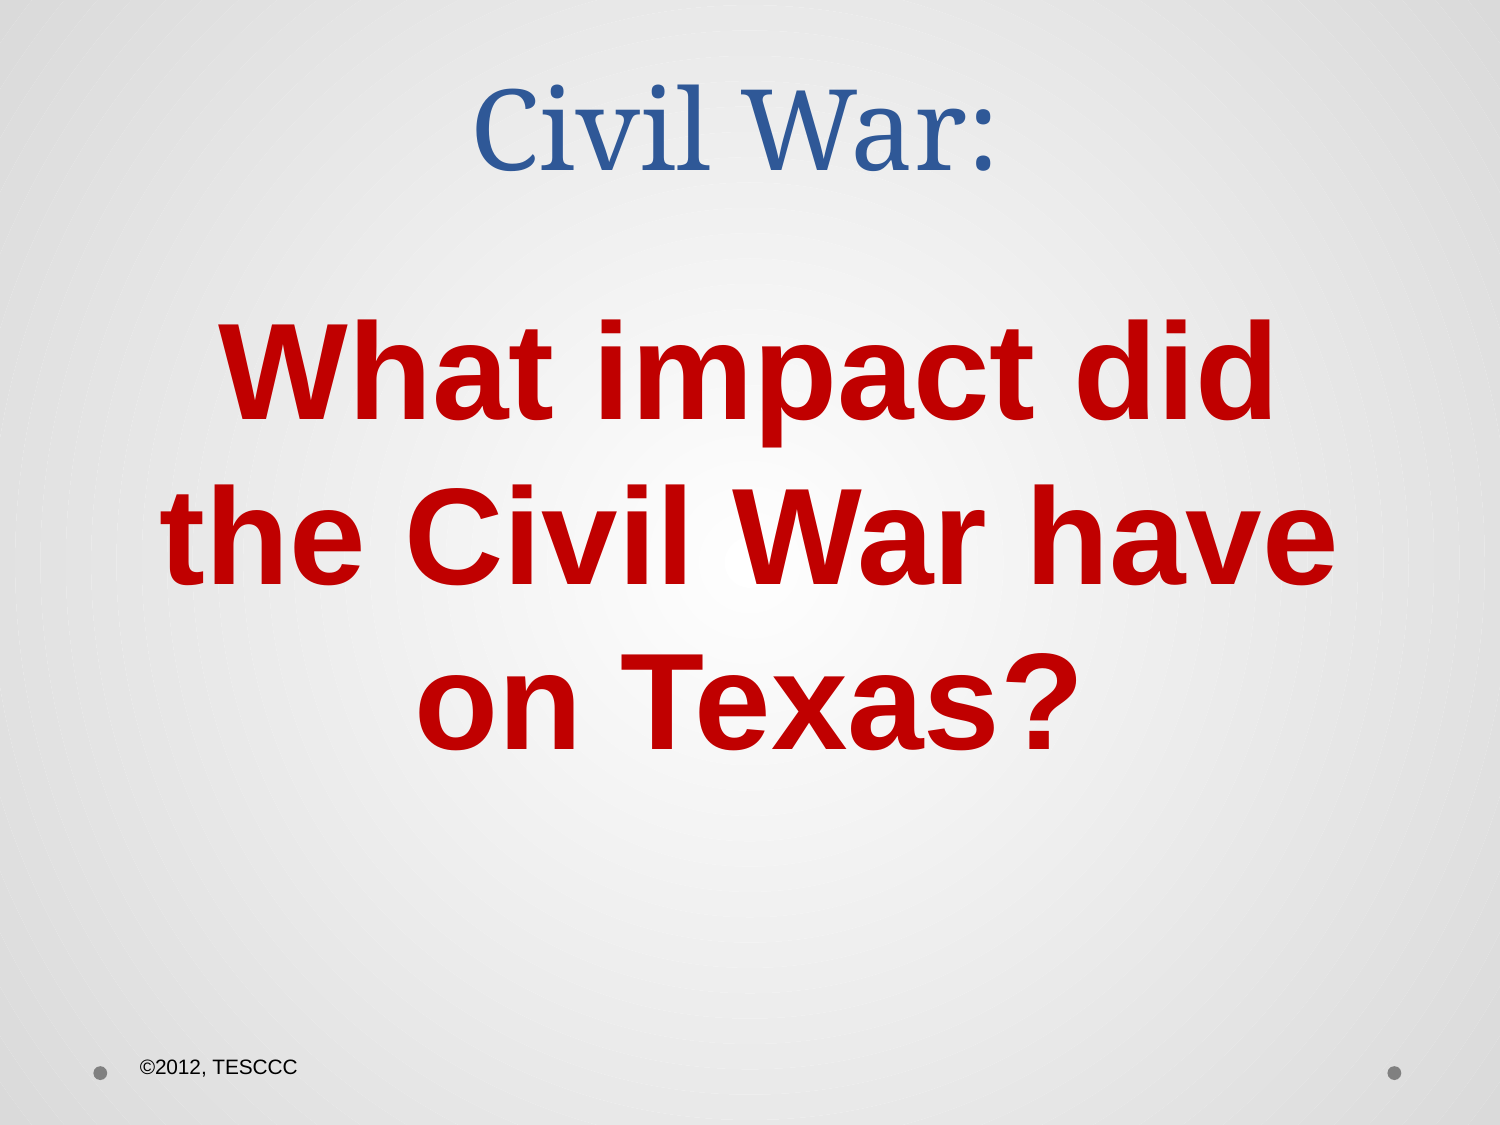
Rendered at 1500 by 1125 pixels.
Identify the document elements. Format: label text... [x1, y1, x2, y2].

text_box ©2012, TESCCC [125, 1046, 463, 1087]
title Civil War: [75, 24, 1425, 200]
text_box What impact did the Civil War have on Texas? [112, 275, 1388, 945]
